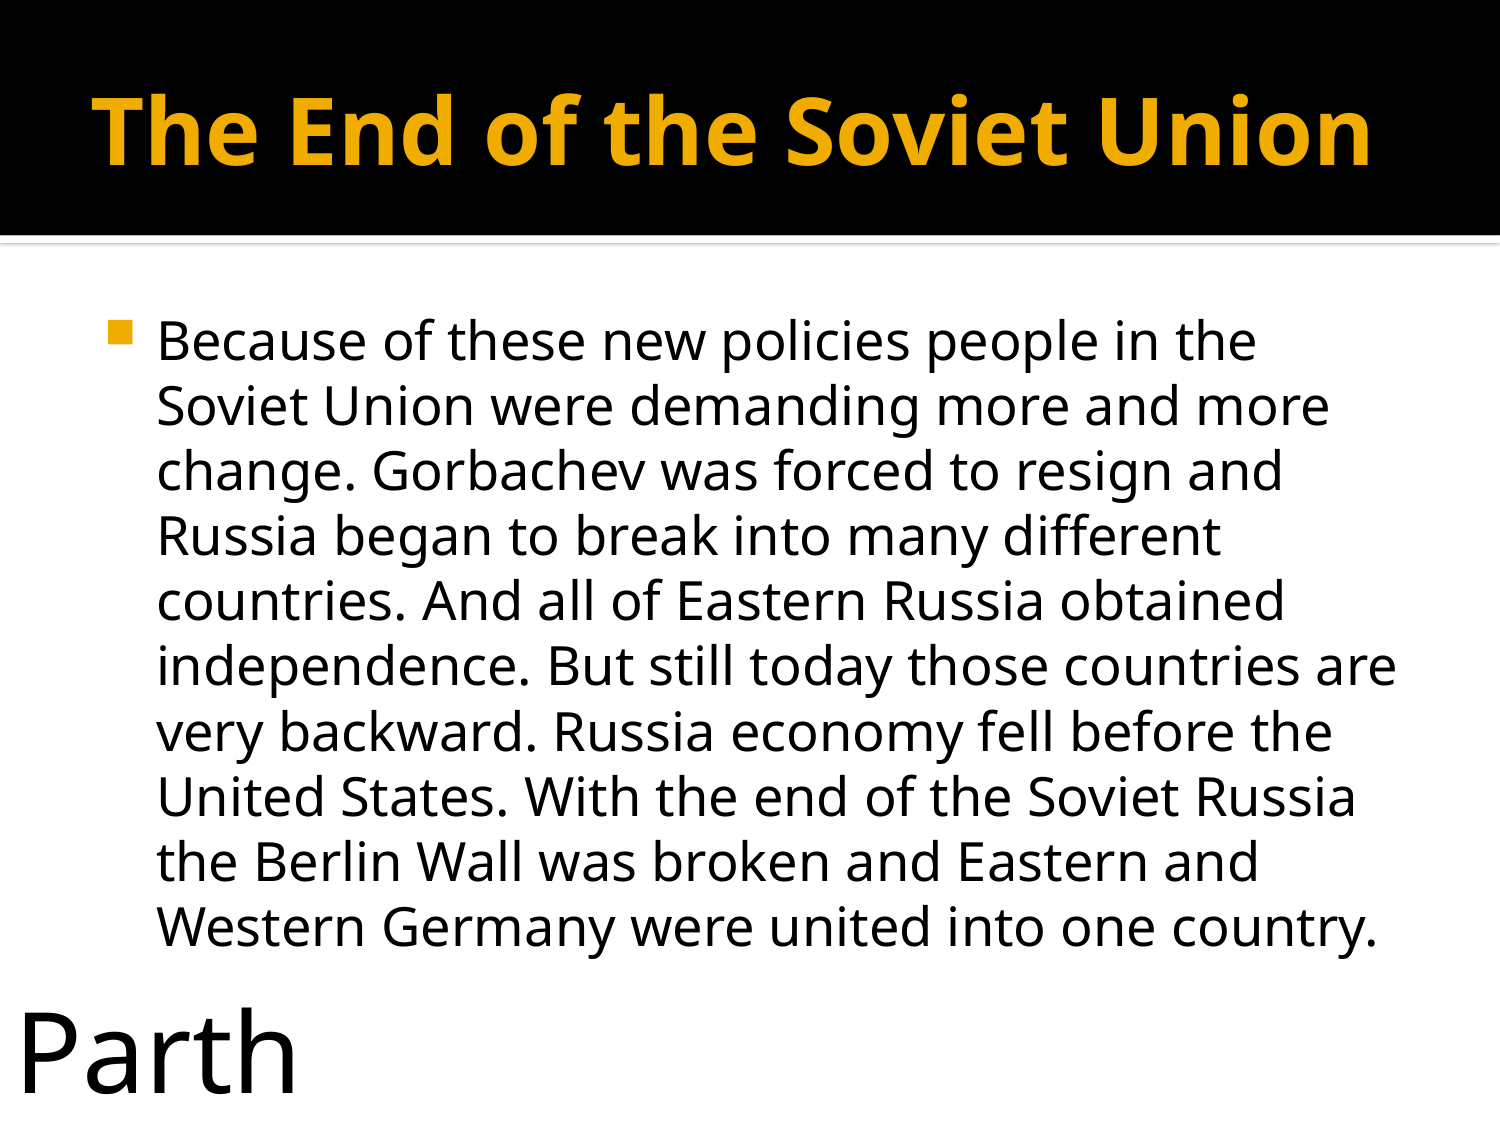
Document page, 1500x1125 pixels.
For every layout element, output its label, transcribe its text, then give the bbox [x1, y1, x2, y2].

title The End of the Soviet Union [75, 25, 1425, 231]
text_box Parth [0, 973, 328, 1124]
list Because of these new policies people in the Soviet Union were demanding more and more change. Gorbachev was forced to resign and Russia began to break into many different countries. And all of Eastern Russia obtained independence. But still today those countries are very backward. Russia economy fell before the United States. With the end of the Soviet Russia the Berlin Wall was broken and Eastern and Western Germany were united into one country. [75, 291, 1425, 1050]
